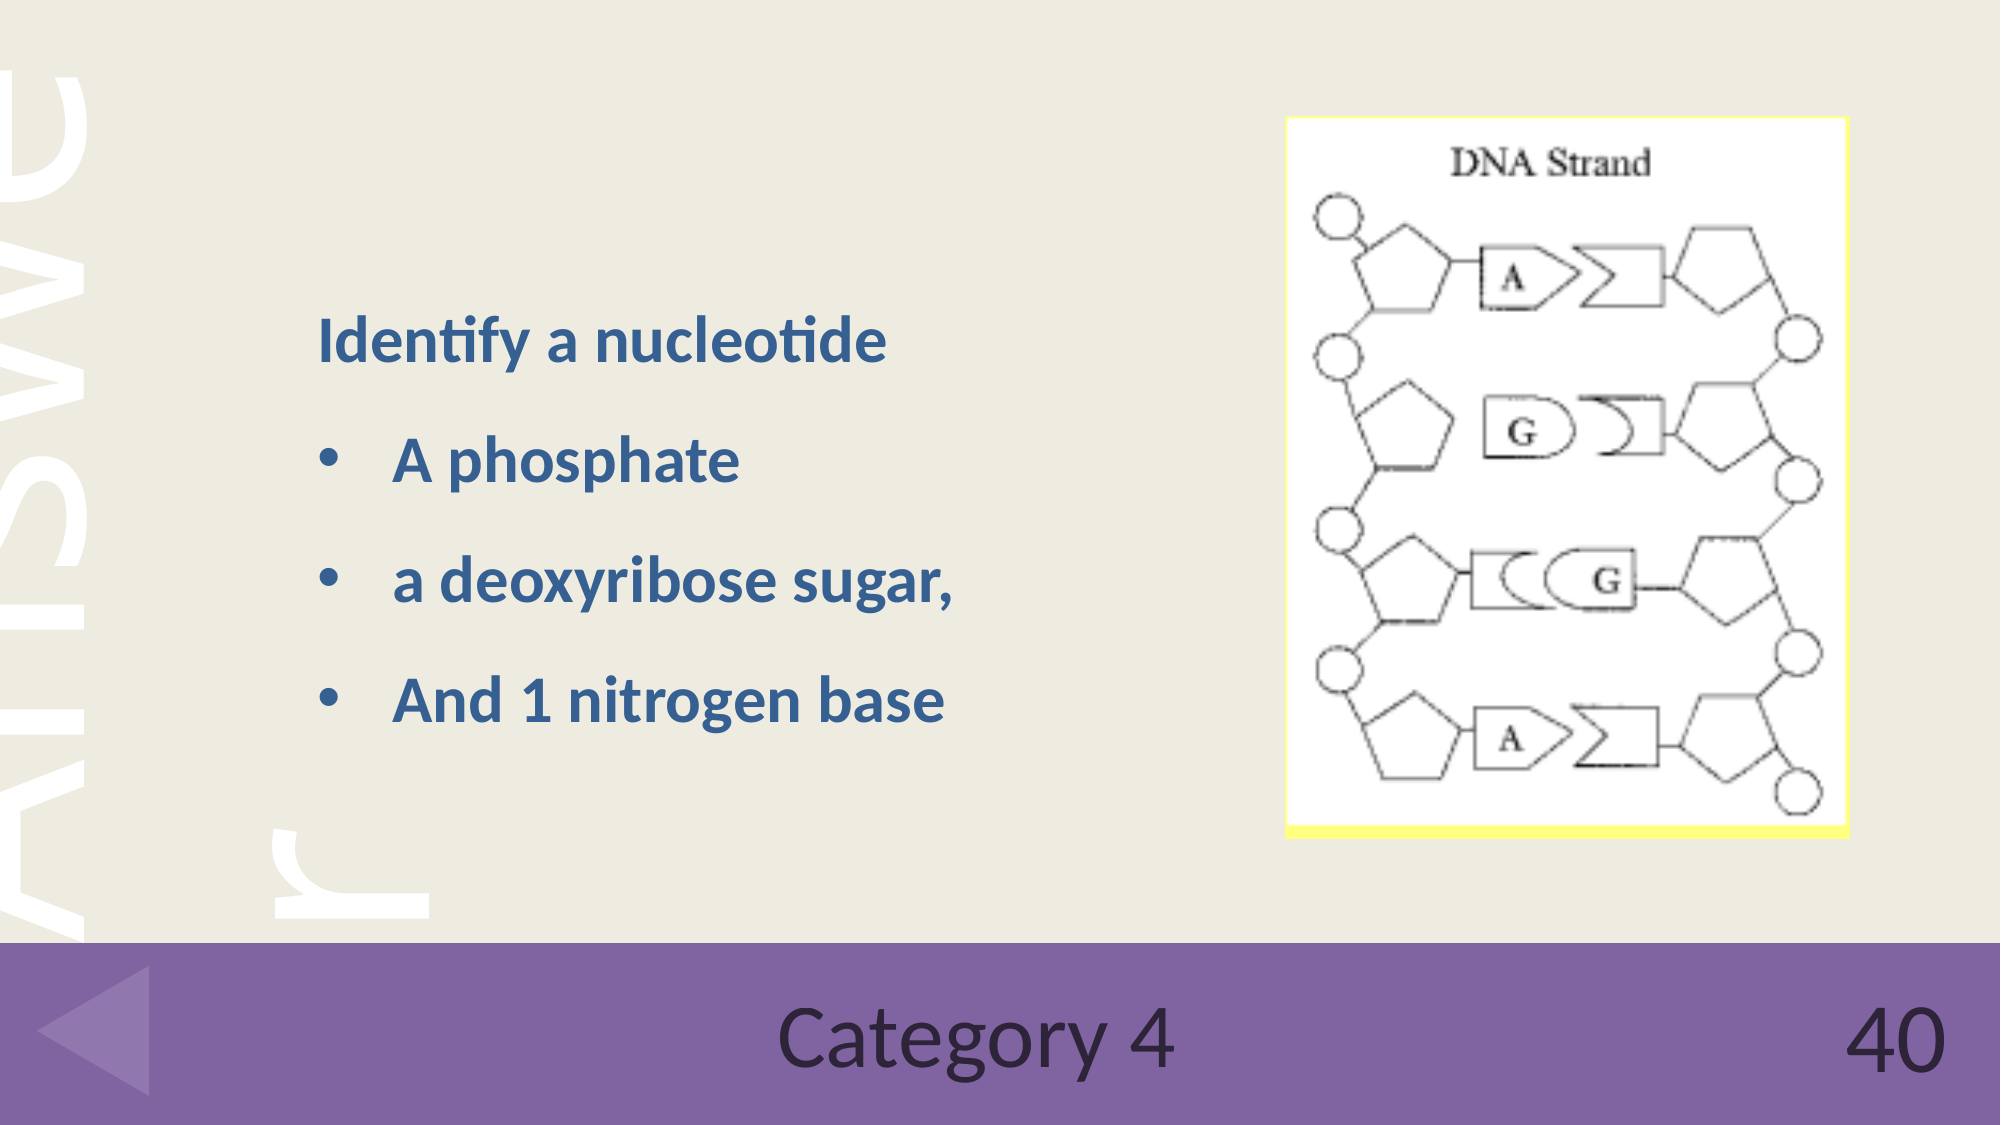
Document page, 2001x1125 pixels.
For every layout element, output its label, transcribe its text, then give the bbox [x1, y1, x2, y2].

title Category 4 [76, 937, 1877, 1125]
list Identify a nucleotide A phosphate a deoxyribose sugar, And 1 nitrogen base [302, 142, 1858, 850]
list 40 [1877, 967, 1963, 1097]
picture [1285, 116, 1851, 839]
